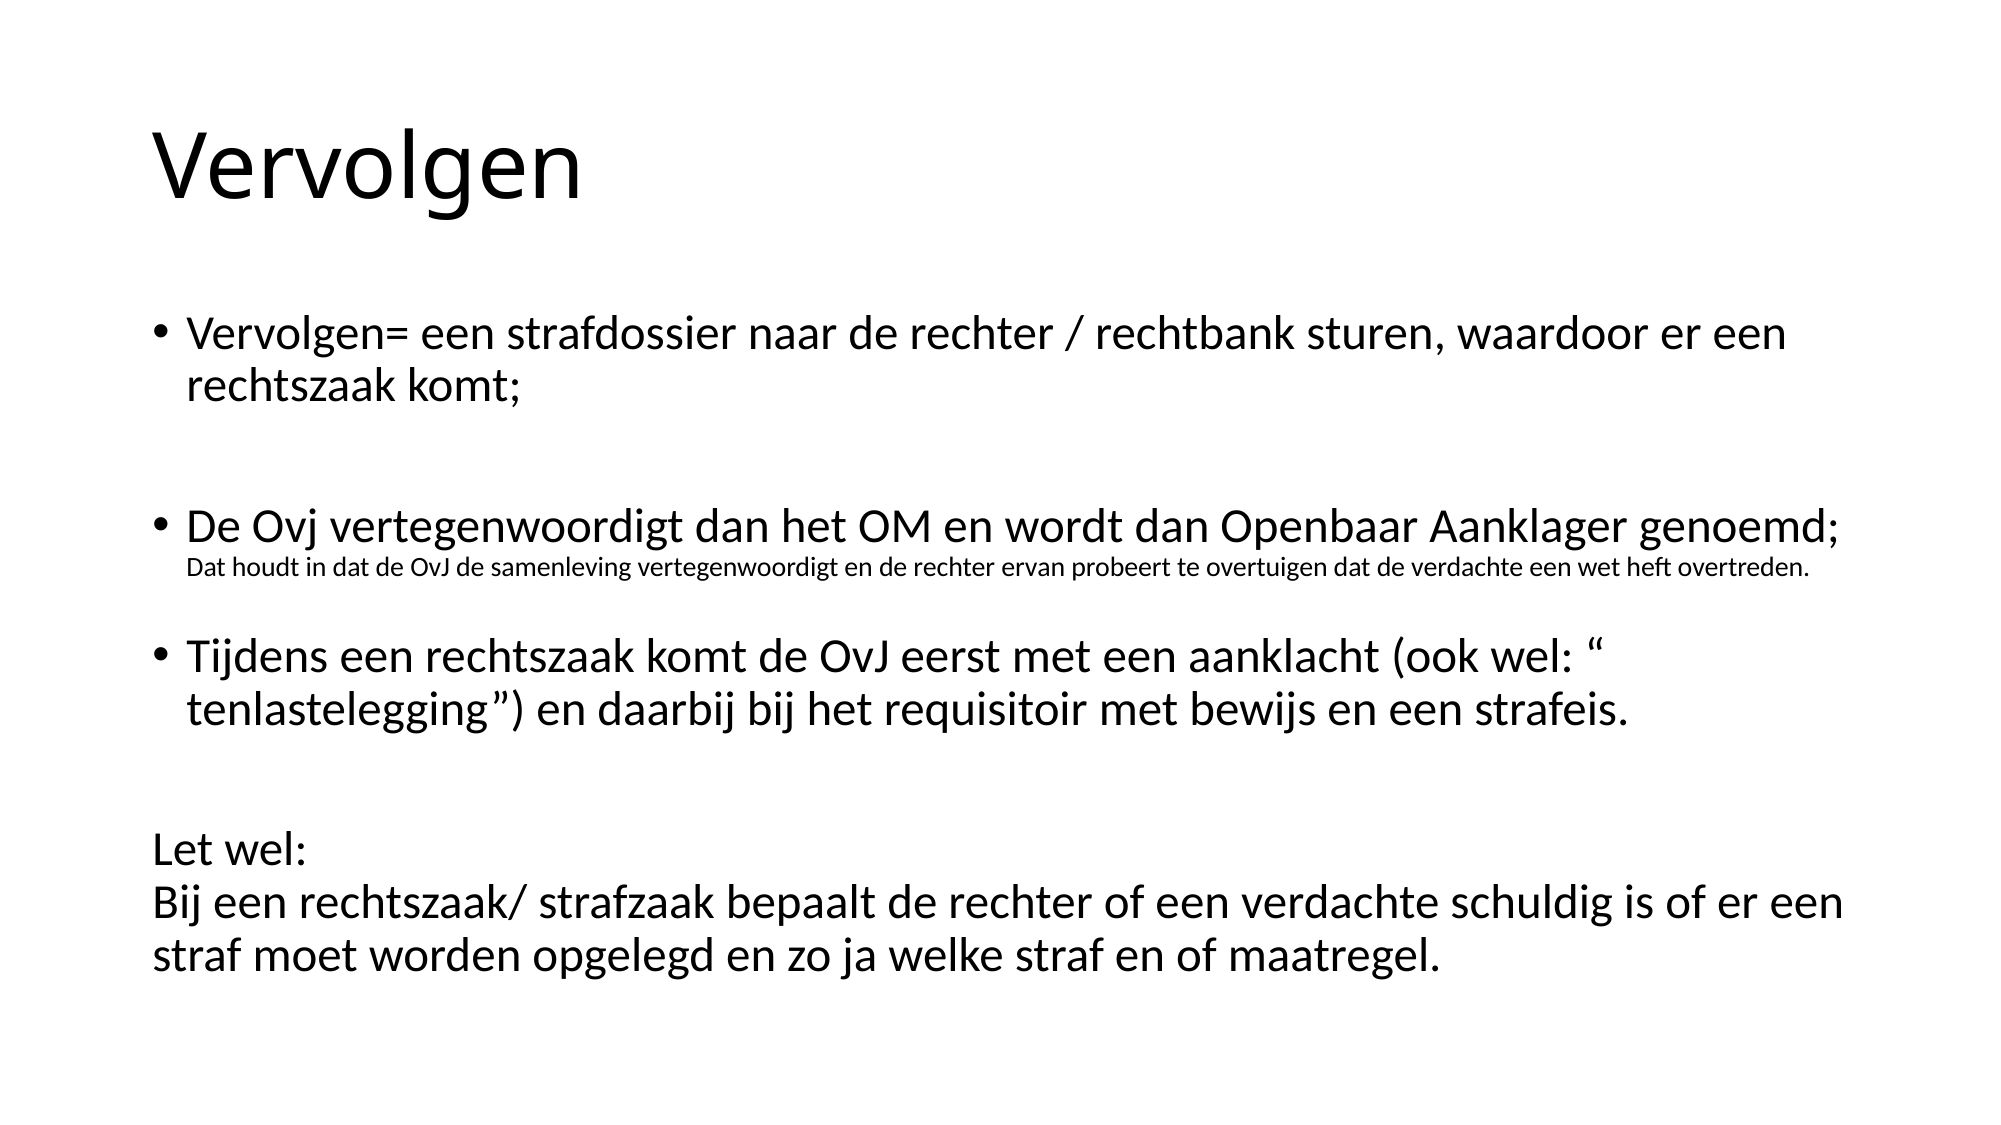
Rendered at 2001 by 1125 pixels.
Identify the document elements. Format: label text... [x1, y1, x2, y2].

title Vervolgen [137, 59, 1863, 278]
list Vervolgen= een strafdossier naar de rechter / rechtbank sturen, waardoor er een rechtszaak komt; De Ovj vertegenwoordigt dan het OM en wordt dan Openbaar Aanklager genoemd; Dat houdt in dat de OvJ de samenleving vertegenwoordigt en de rechter ervan probeert te overtuigen dat de verdachte een wet heft overtreden. Tijdens een rechtszaak komt de OvJ eerst met een aanklacht (ook wel: “ tenlastelegging”) en daarbij bij het requisitoir met bewijs en een strafeis. Let wel: Bij een rechtszaak/ strafzaak bepaalt de rechter of een verdachte schuldig is of er een straf moet worden opgelegd en zo ja welke straf en of maatregel. [137, 299, 1863, 1014]
